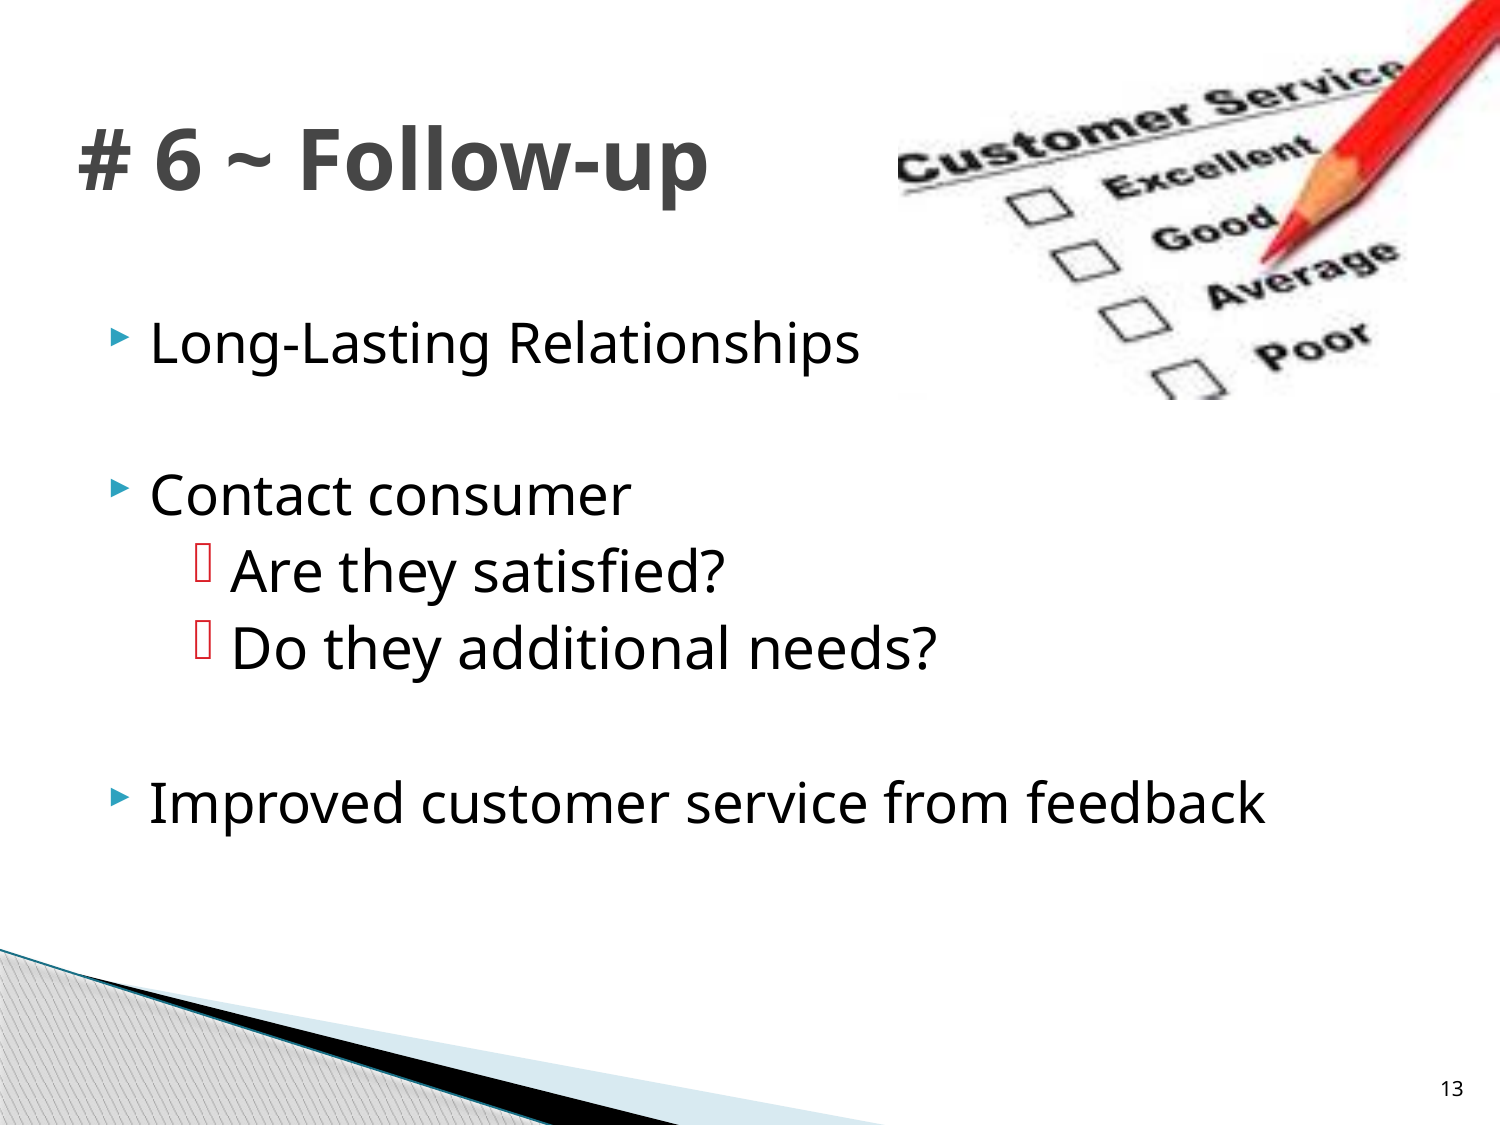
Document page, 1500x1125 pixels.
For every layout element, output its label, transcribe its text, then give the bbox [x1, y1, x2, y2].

picture [897, 0, 1500, 401]
list Long-Lasting Relationships Contact consumer Are they satisfied? Do they additional needs? Improved customer service from feedback [75, 299, 1425, 986]
title # 6 ~ Follow-up [62, 62, 892, 250]
slide_number 13 [1418, 1051, 1479, 1112]
